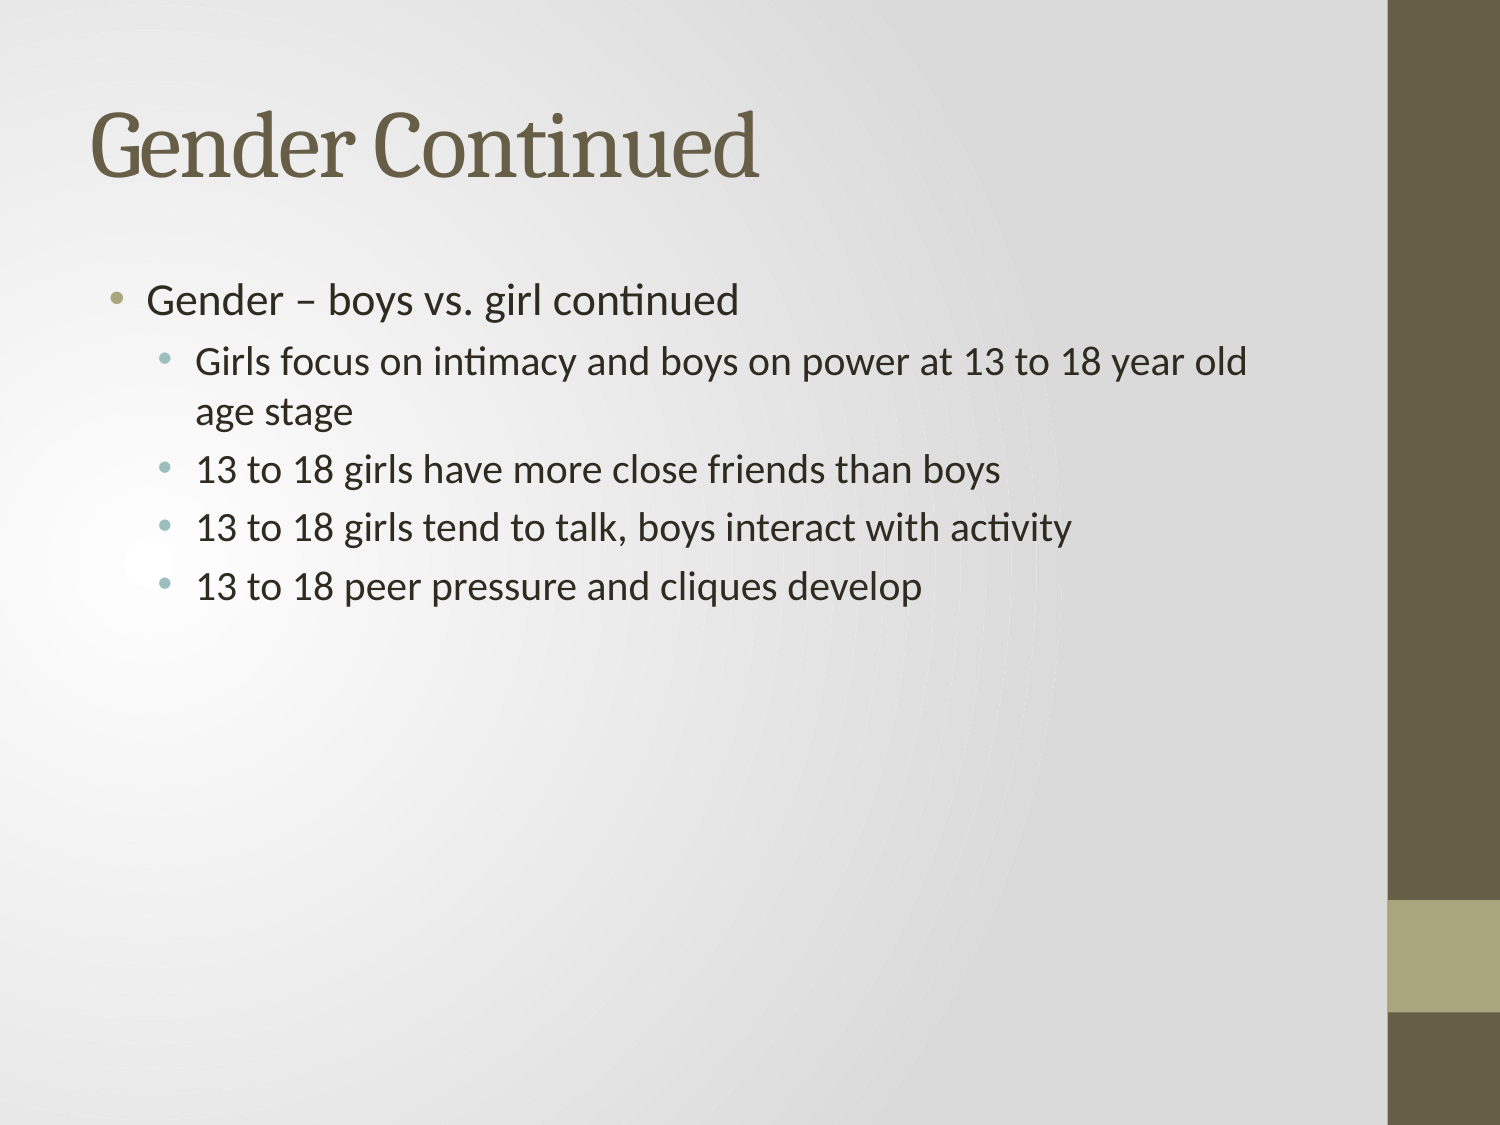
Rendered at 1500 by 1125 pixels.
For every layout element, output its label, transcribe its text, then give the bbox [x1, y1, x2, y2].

title Gender Continued [75, 45, 1325, 233]
list Gender – boys vs. girl continued Girls focus on intimacy and boys on power at 13 to 18 year old age stage 13 to 18 girls have more close friends than boys 13 to 18 girls tend to talk, boys interact with activity 13 to 18 peer pressure and cliques develop [75, 262, 1325, 1050]
